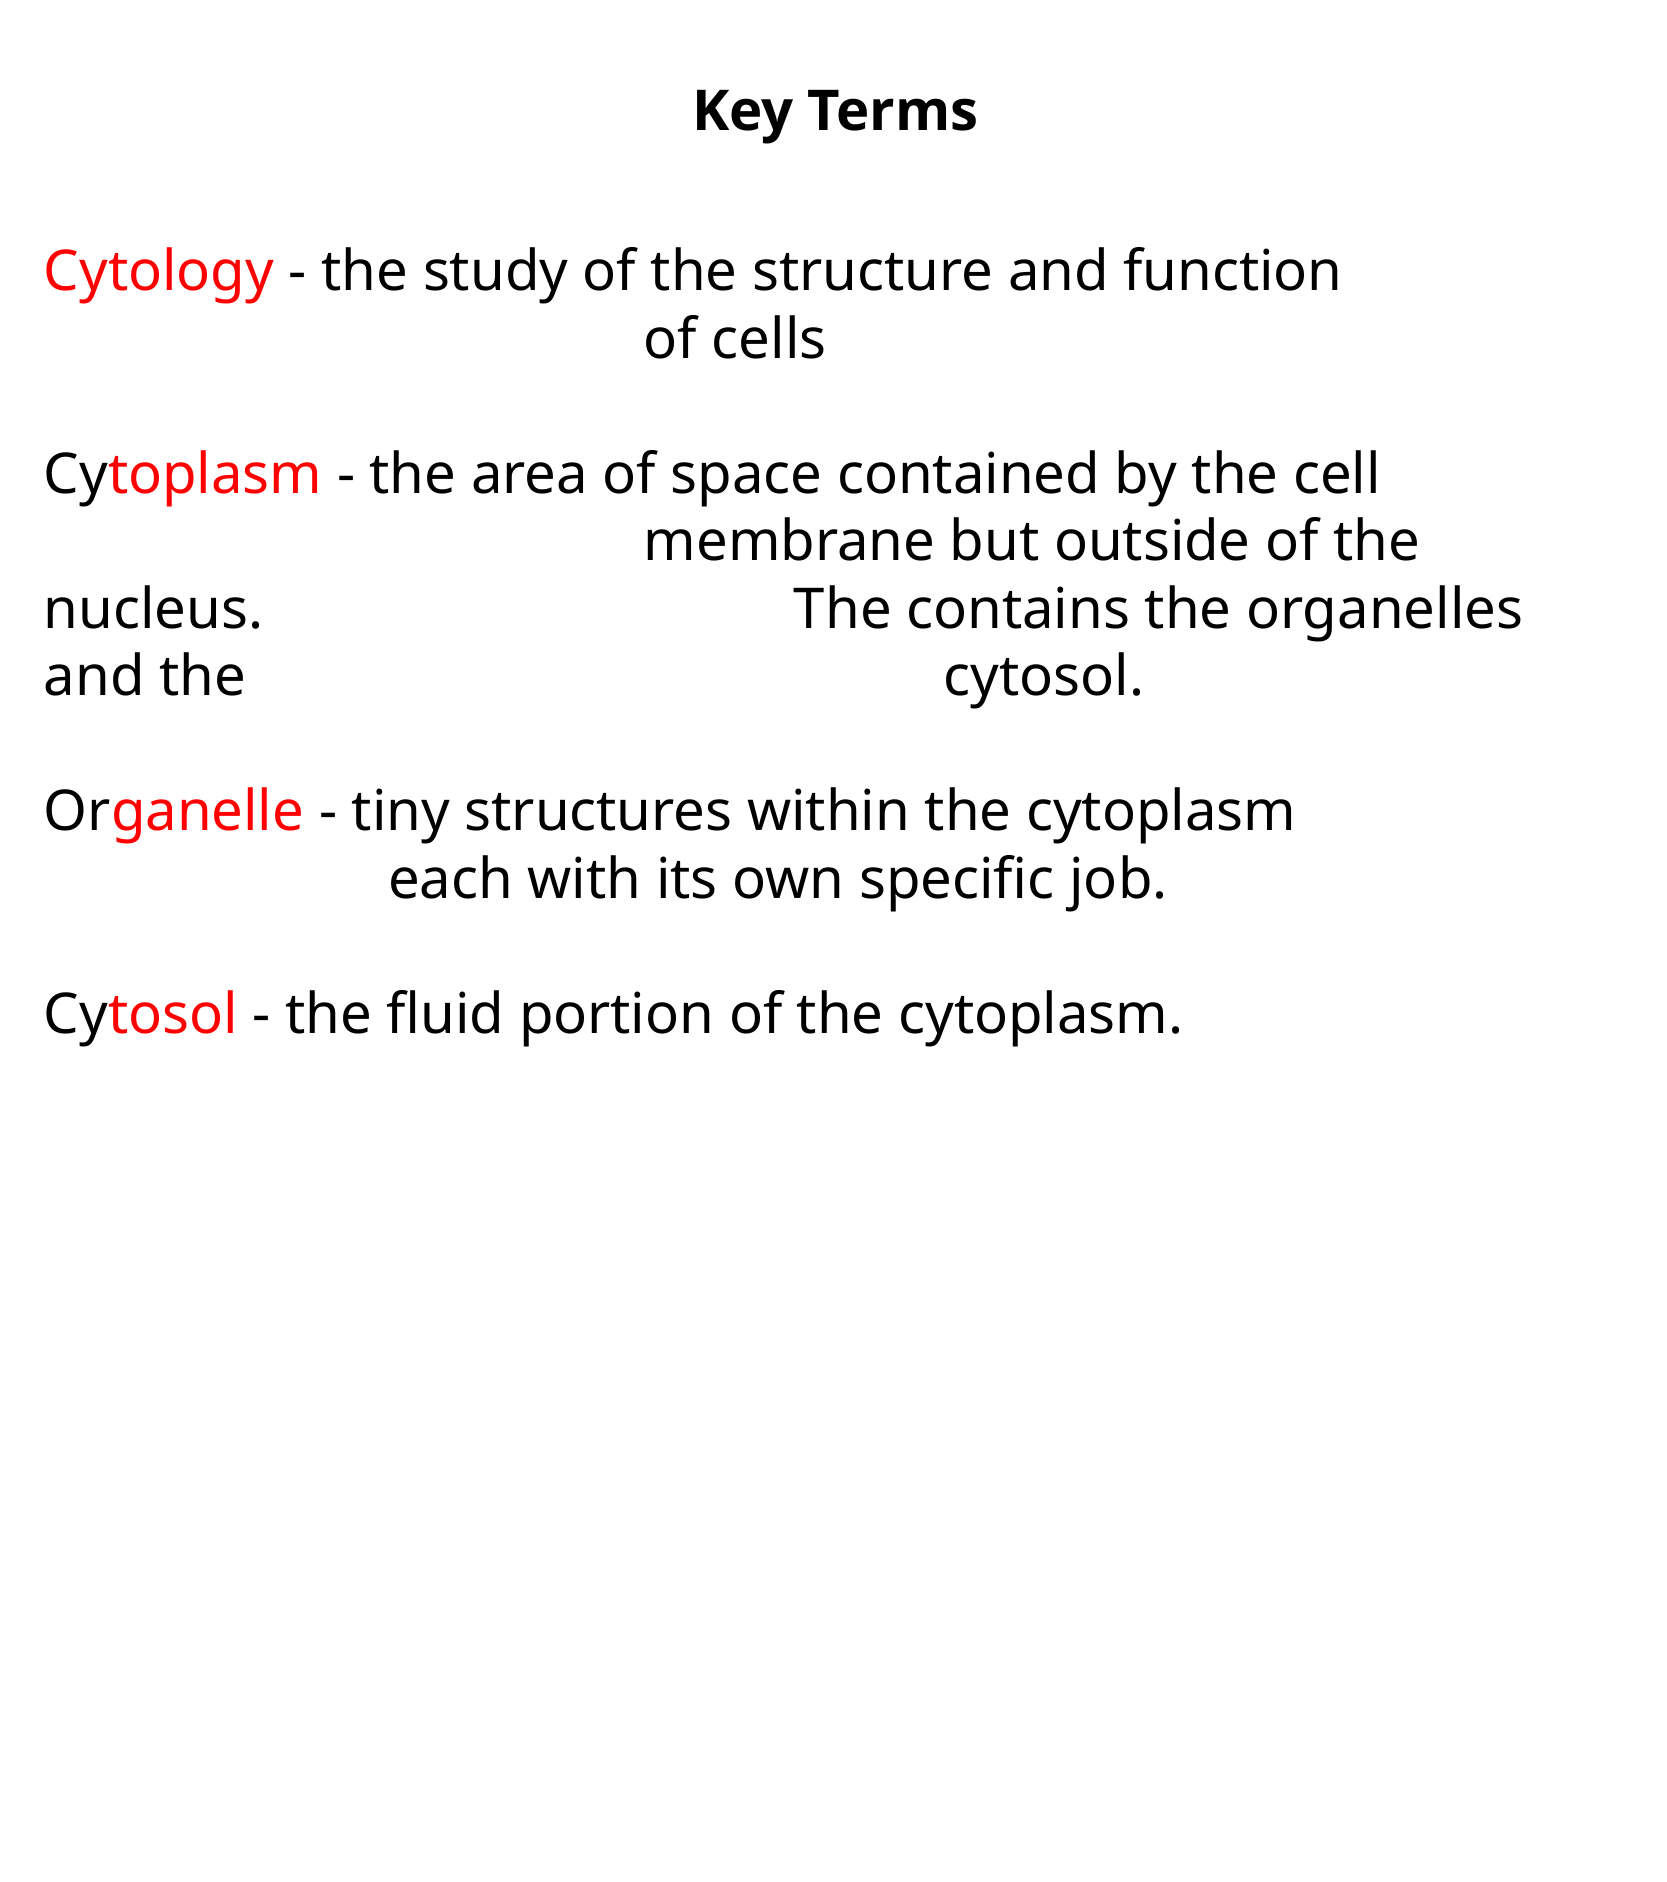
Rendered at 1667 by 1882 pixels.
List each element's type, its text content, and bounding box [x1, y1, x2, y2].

text_box Cytology - the study of the structure and function of cells Cytoplasm - the area of space contained by the cell membrane but outside of the nucleus. The contains the organelles and the cytosol. Organelle - tiny structures within the cytoplasm each with its own specific job. Cytosol - the fluid portion of the cytoplasm. [29, 227, 1575, 1052]
text_box Key Terms [45, 66, 1625, 149]
